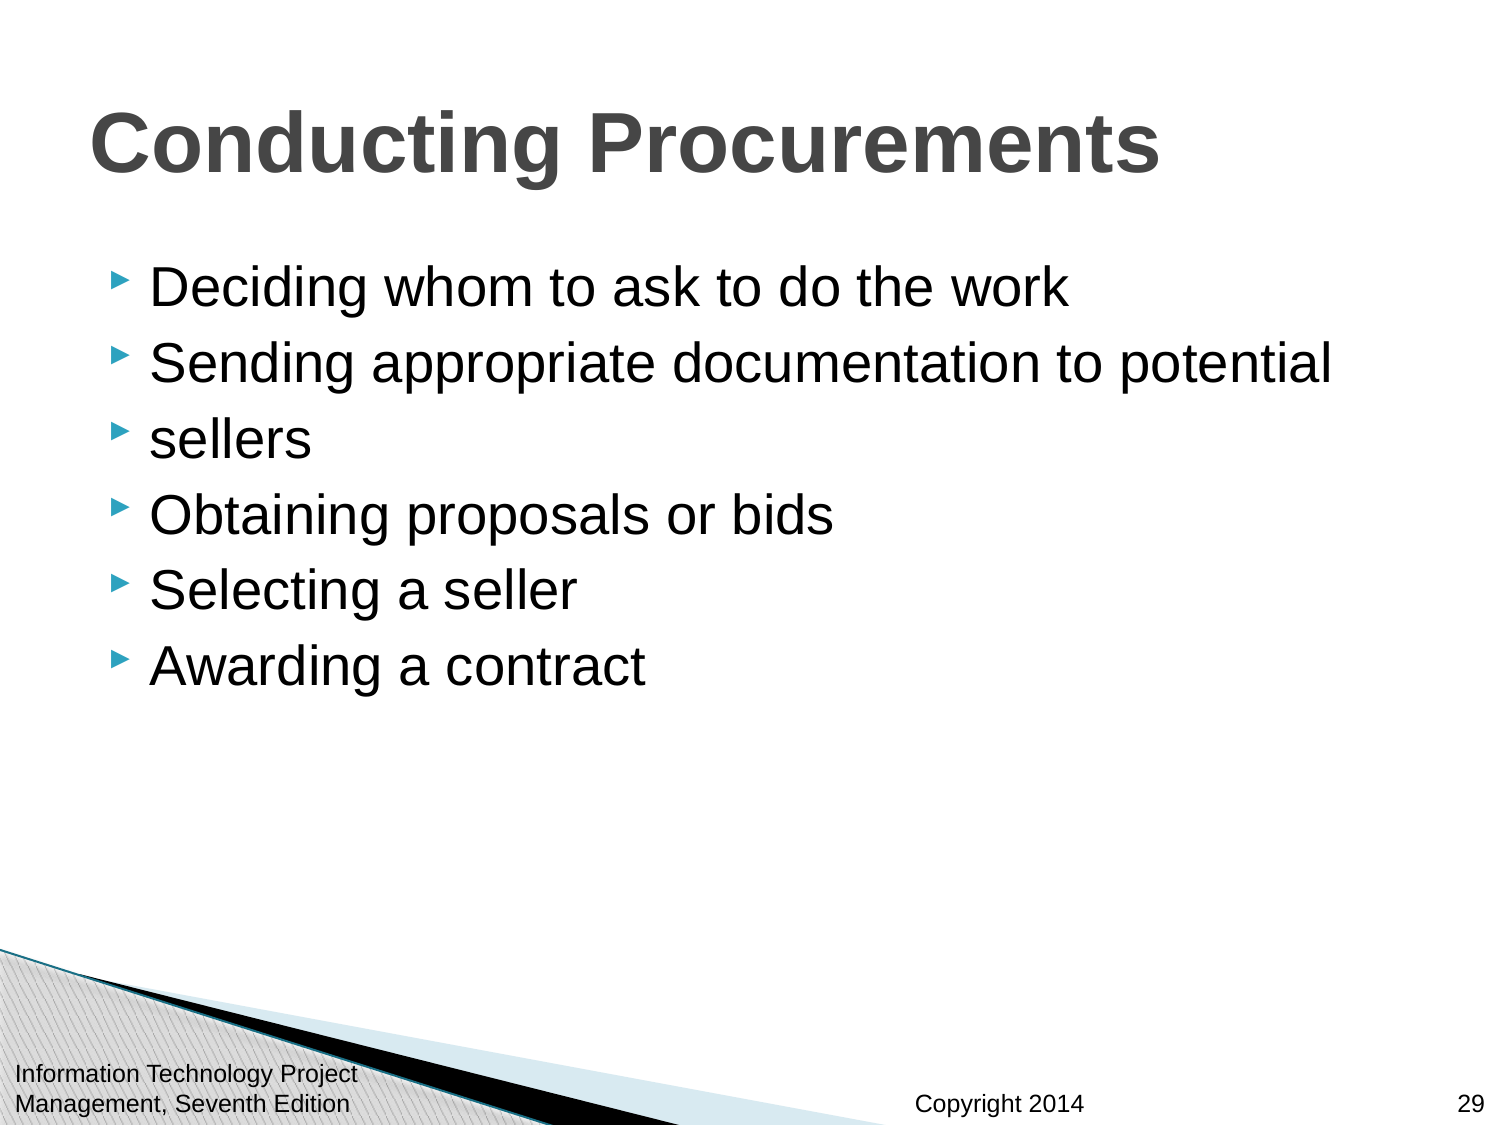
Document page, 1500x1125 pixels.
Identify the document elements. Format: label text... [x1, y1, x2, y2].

list Deciding whom to ask to do the work Sending appropriate documentation to potential sellers Obtaining proposals or bids Selecting a seller Awarding a contract [74, 242, 1426, 986]
slide_number 29 [1408, 1065, 1500, 1125]
title Conducting Procurements [75, 45, 1425, 233]
footer Information Technology Project Management, Seventh Edition [0, 1065, 425, 1125]
